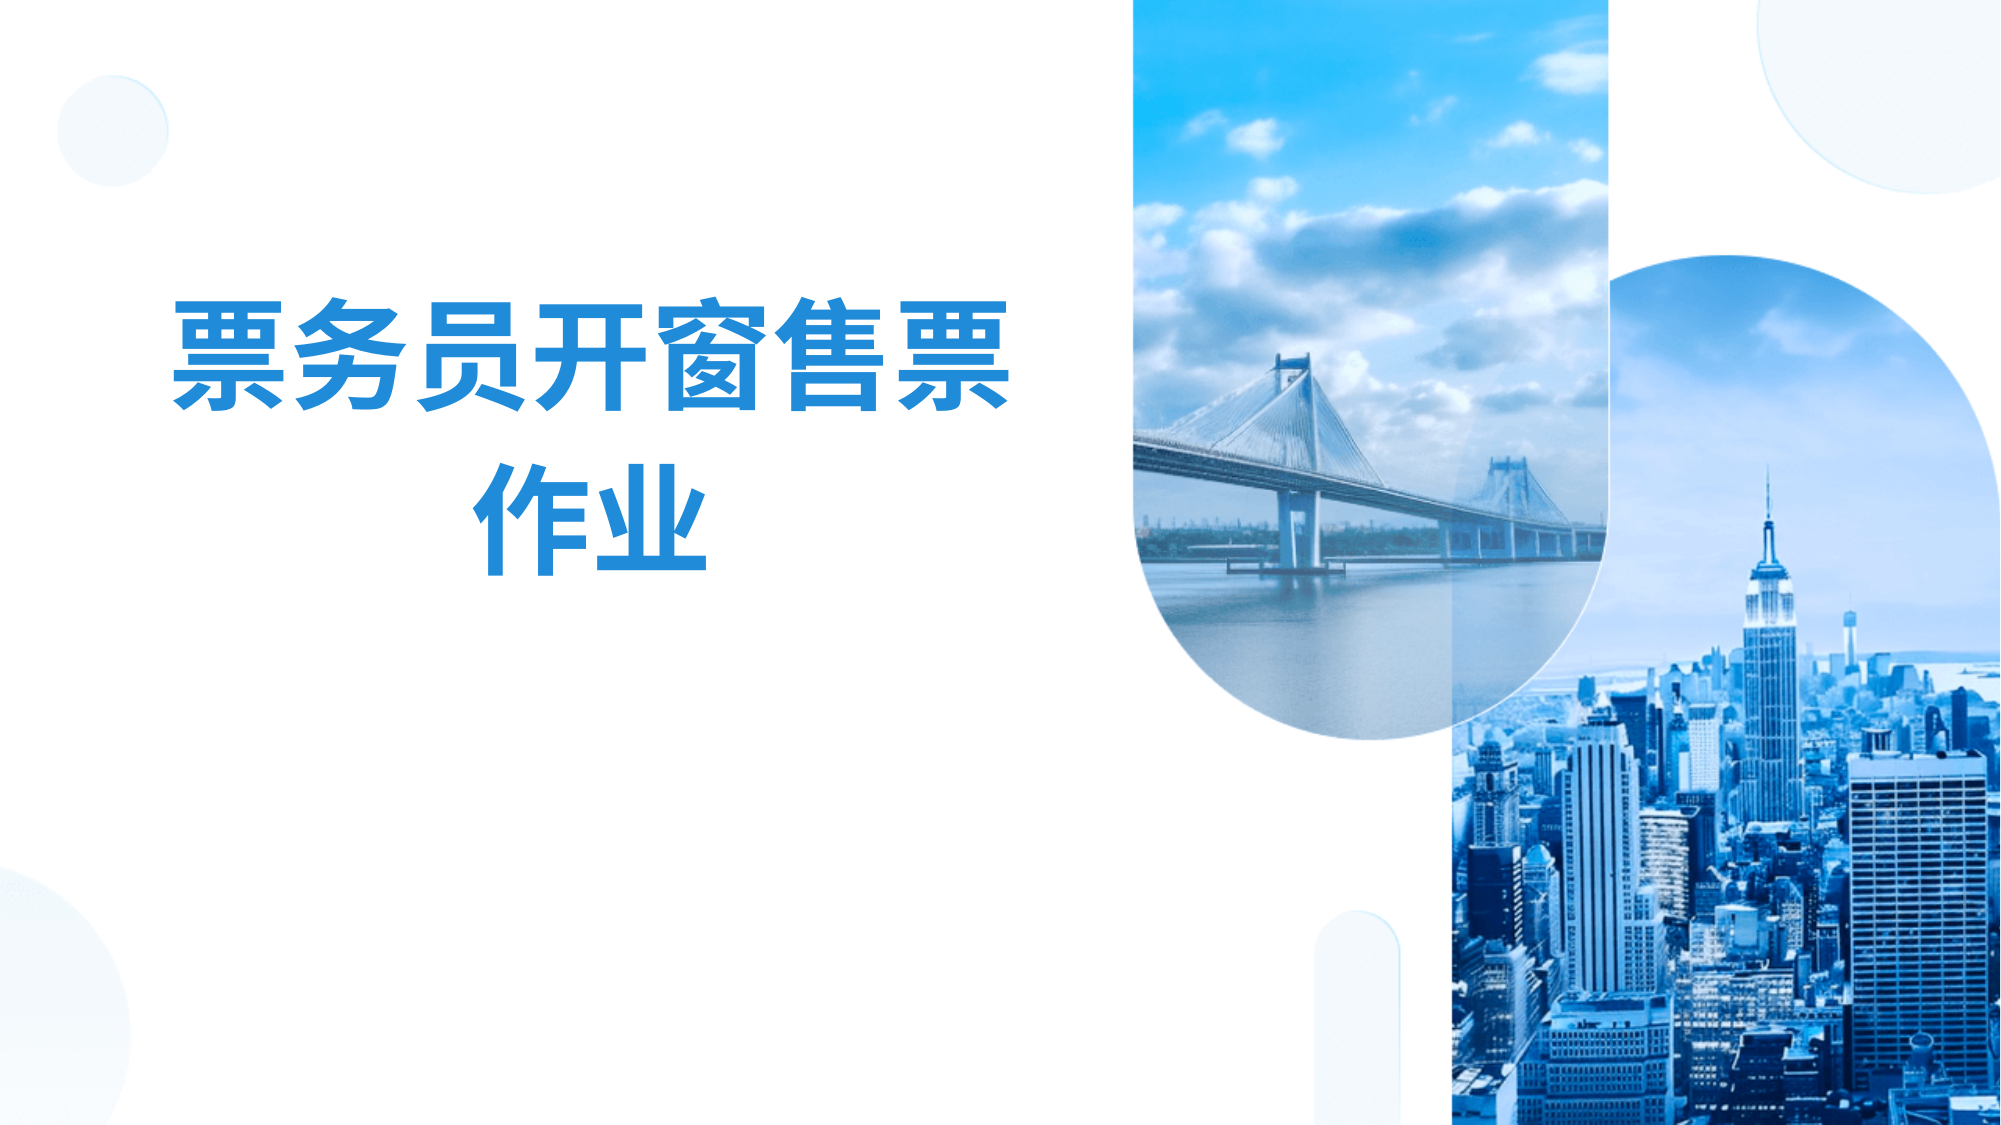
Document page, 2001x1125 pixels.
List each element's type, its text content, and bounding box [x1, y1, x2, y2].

picture [0, 0, 2001, 1125]
text_box 票务员开窗售票 作业 [103, 250, 1079, 675]
